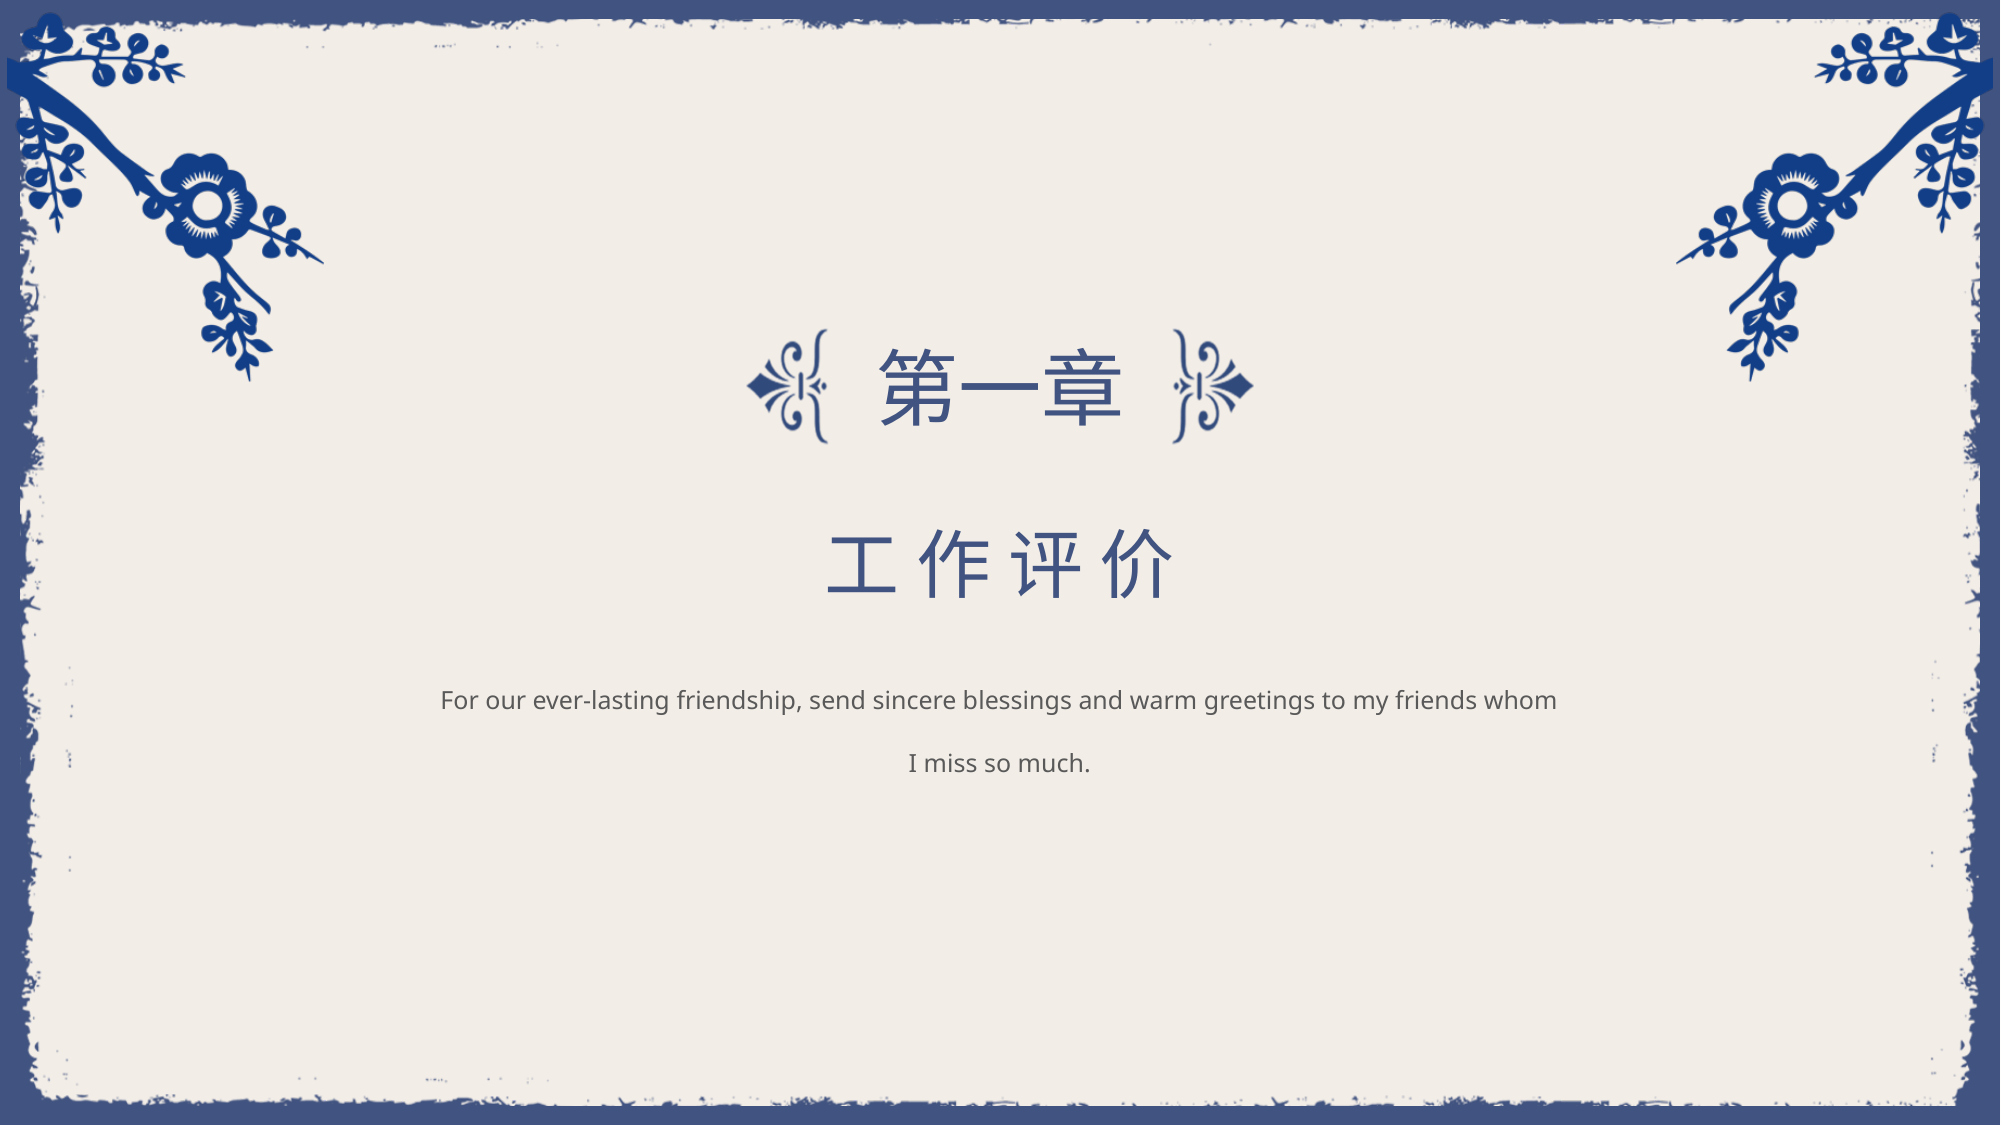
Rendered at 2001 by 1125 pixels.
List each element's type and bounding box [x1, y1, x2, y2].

text_box [0, 6, 2000, 1119]
picture [1154, 345, 1271, 428]
picture [1676, 6, 1993, 388]
picture [728, 345, 846, 428]
picture [7, 6, 324, 388]
